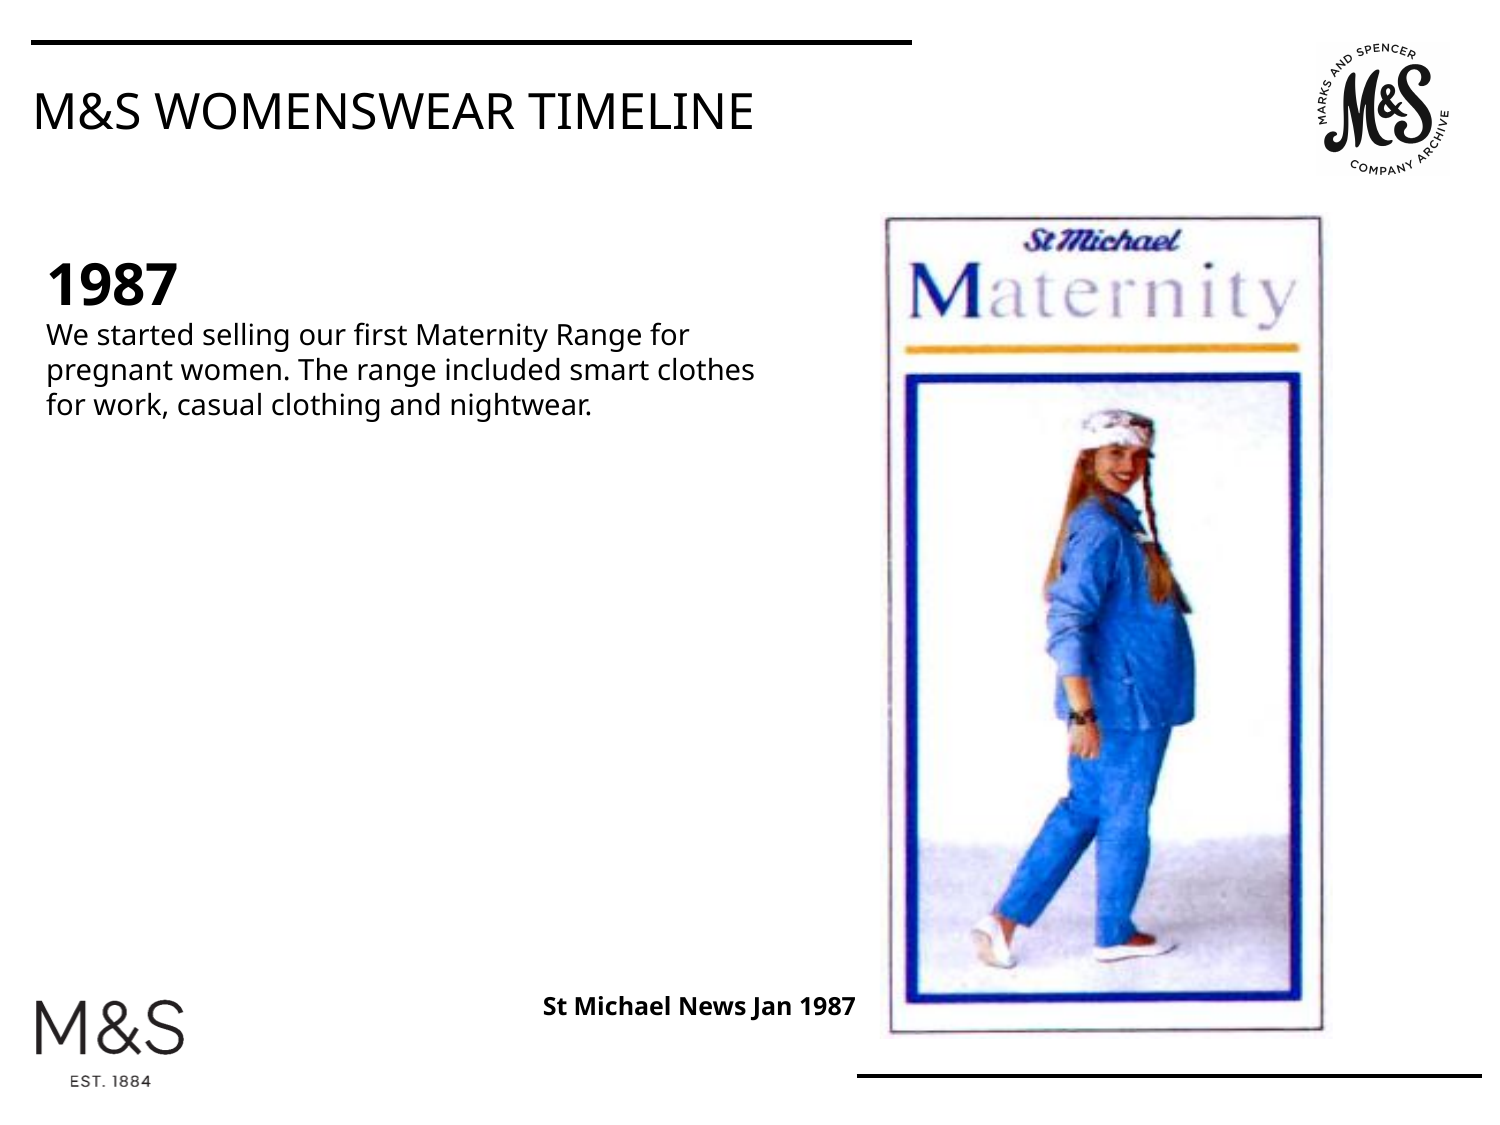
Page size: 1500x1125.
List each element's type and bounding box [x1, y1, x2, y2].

text_box [17, 42, 1483, 1092]
